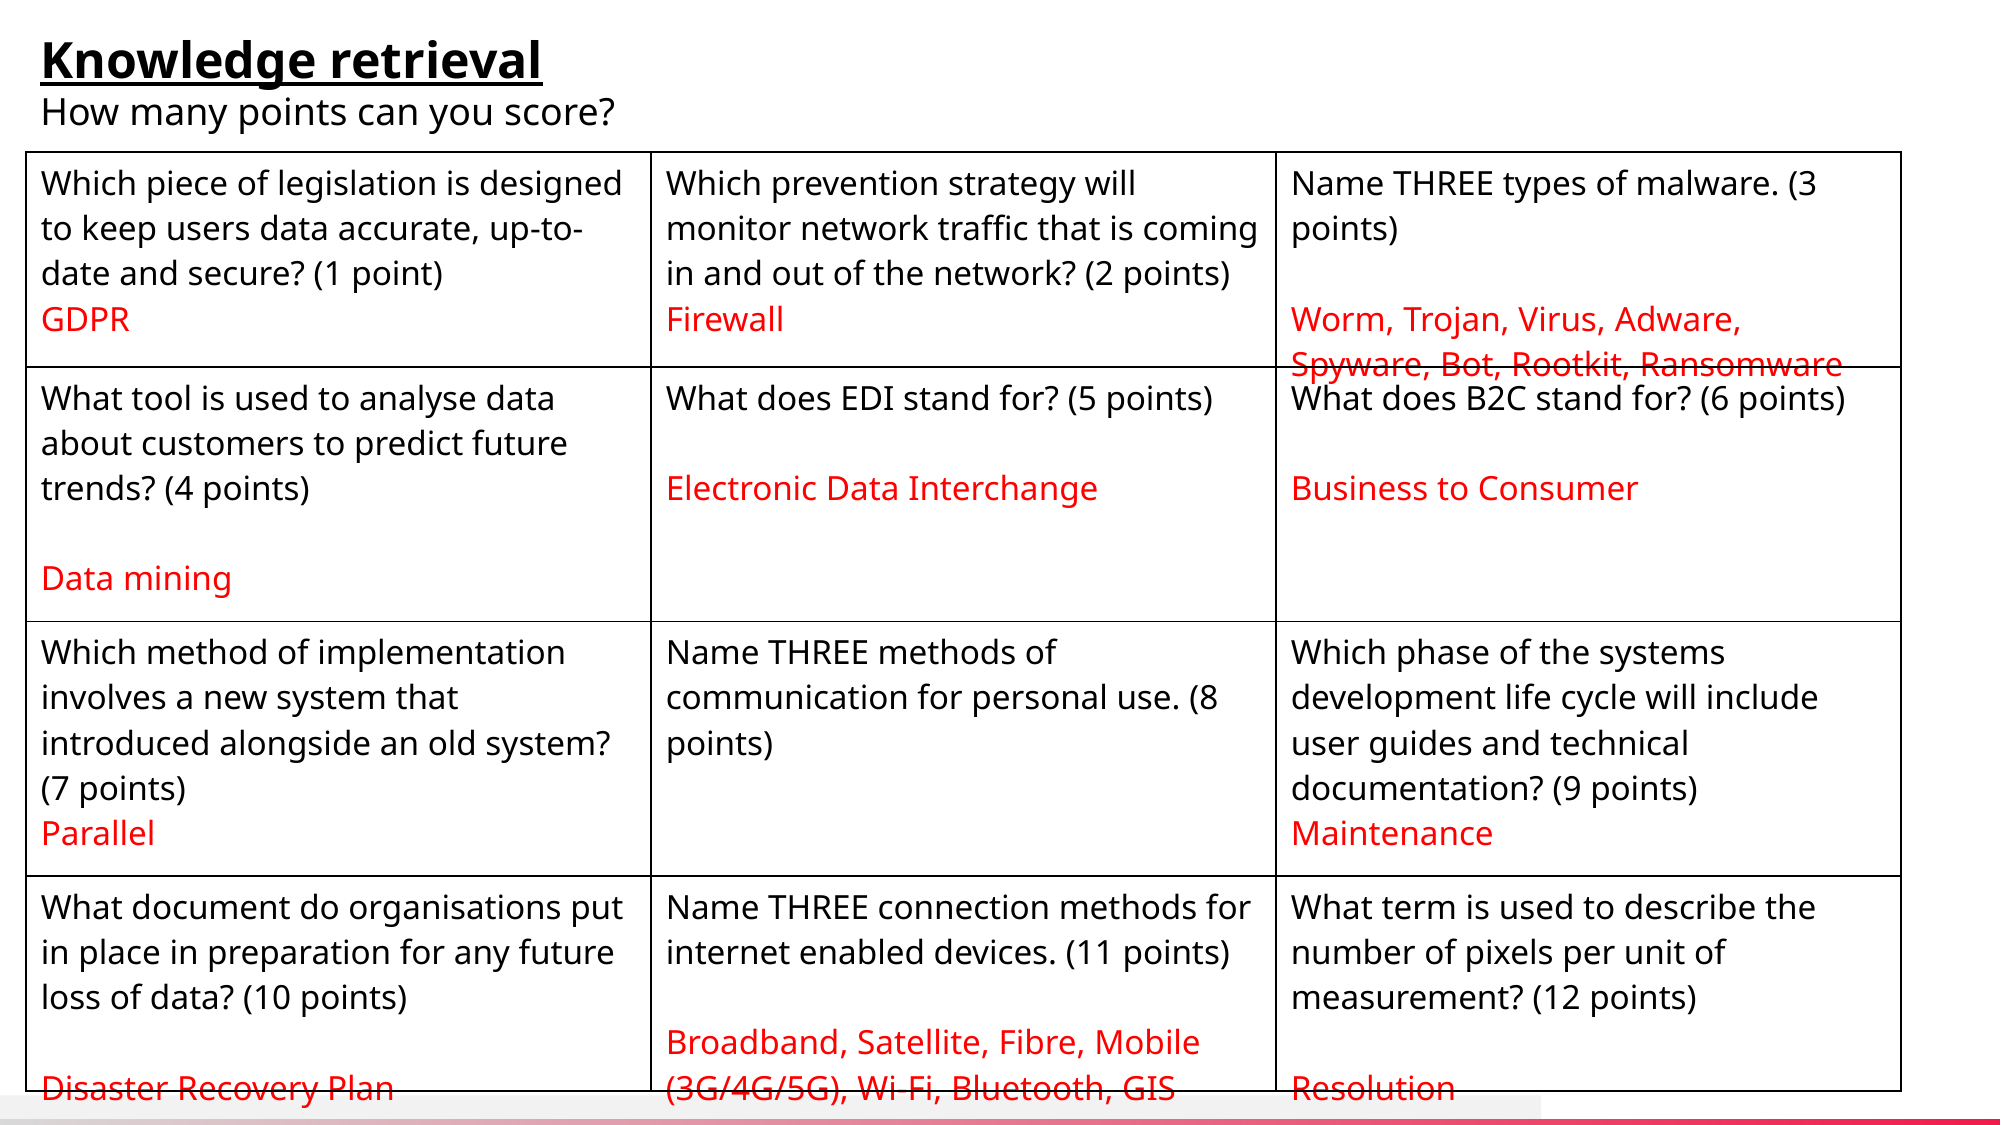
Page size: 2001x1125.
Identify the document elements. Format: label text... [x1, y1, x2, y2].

table_header Which piece of legislation is designed to keep users data accurate, up-to-date and secure? (1 point) GDPR [27, 153, 650, 366]
table_header Which prevention strategy will monitor network traffic that is coming in and out of the network? (2 points) Firewall [652, 153, 1275, 366]
table_header Name THREE types of malware. (3 points) Worm, Trojan, Virus, Adware, Spyware, Bot, Rootkit, Ransomware [1277, 153, 1900, 366]
table_cell What does EDI stand for? (5 points) Electronic Data Interchange [652, 368, 1275, 621]
table_cell What does B2C stand for? (6 points) Business to Consumer [1277, 368, 1900, 621]
table_cell Name THREE connection methods for internet enabled devices. (11 points) Broadband, Satellite, Fibre, Mobile (3G/4G/5G), Wi-Fi, Bluetooth, GIS [652, 877, 1275, 1090]
table_cell Which method of implementation involves a new system that introduced alongside an old system? (7 points) Parallel [27, 622, 650, 875]
text_box Knowledge retrieval How many points can you score? [25, 21, 1095, 141]
table_cell What term is used to describe the number of pixels per unit of measurement? (12 points) Resolution [1277, 877, 1900, 1090]
table_cell Which phase of the systems development life cycle will include user guides and technical documentation? (9 points) Maintenance [1277, 622, 1900, 875]
table_cell What document do organisations put in place in preparation for any future loss of data? (10 points) Disaster Recovery Plan [27, 877, 650, 1090]
table_cell Name THREE methods of communication for personal use. (8 points) [652, 622, 1275, 875]
table_cell What tool is used to analyse data about customers to predict future trends? (4 points) Data mining [27, 368, 650, 621]
